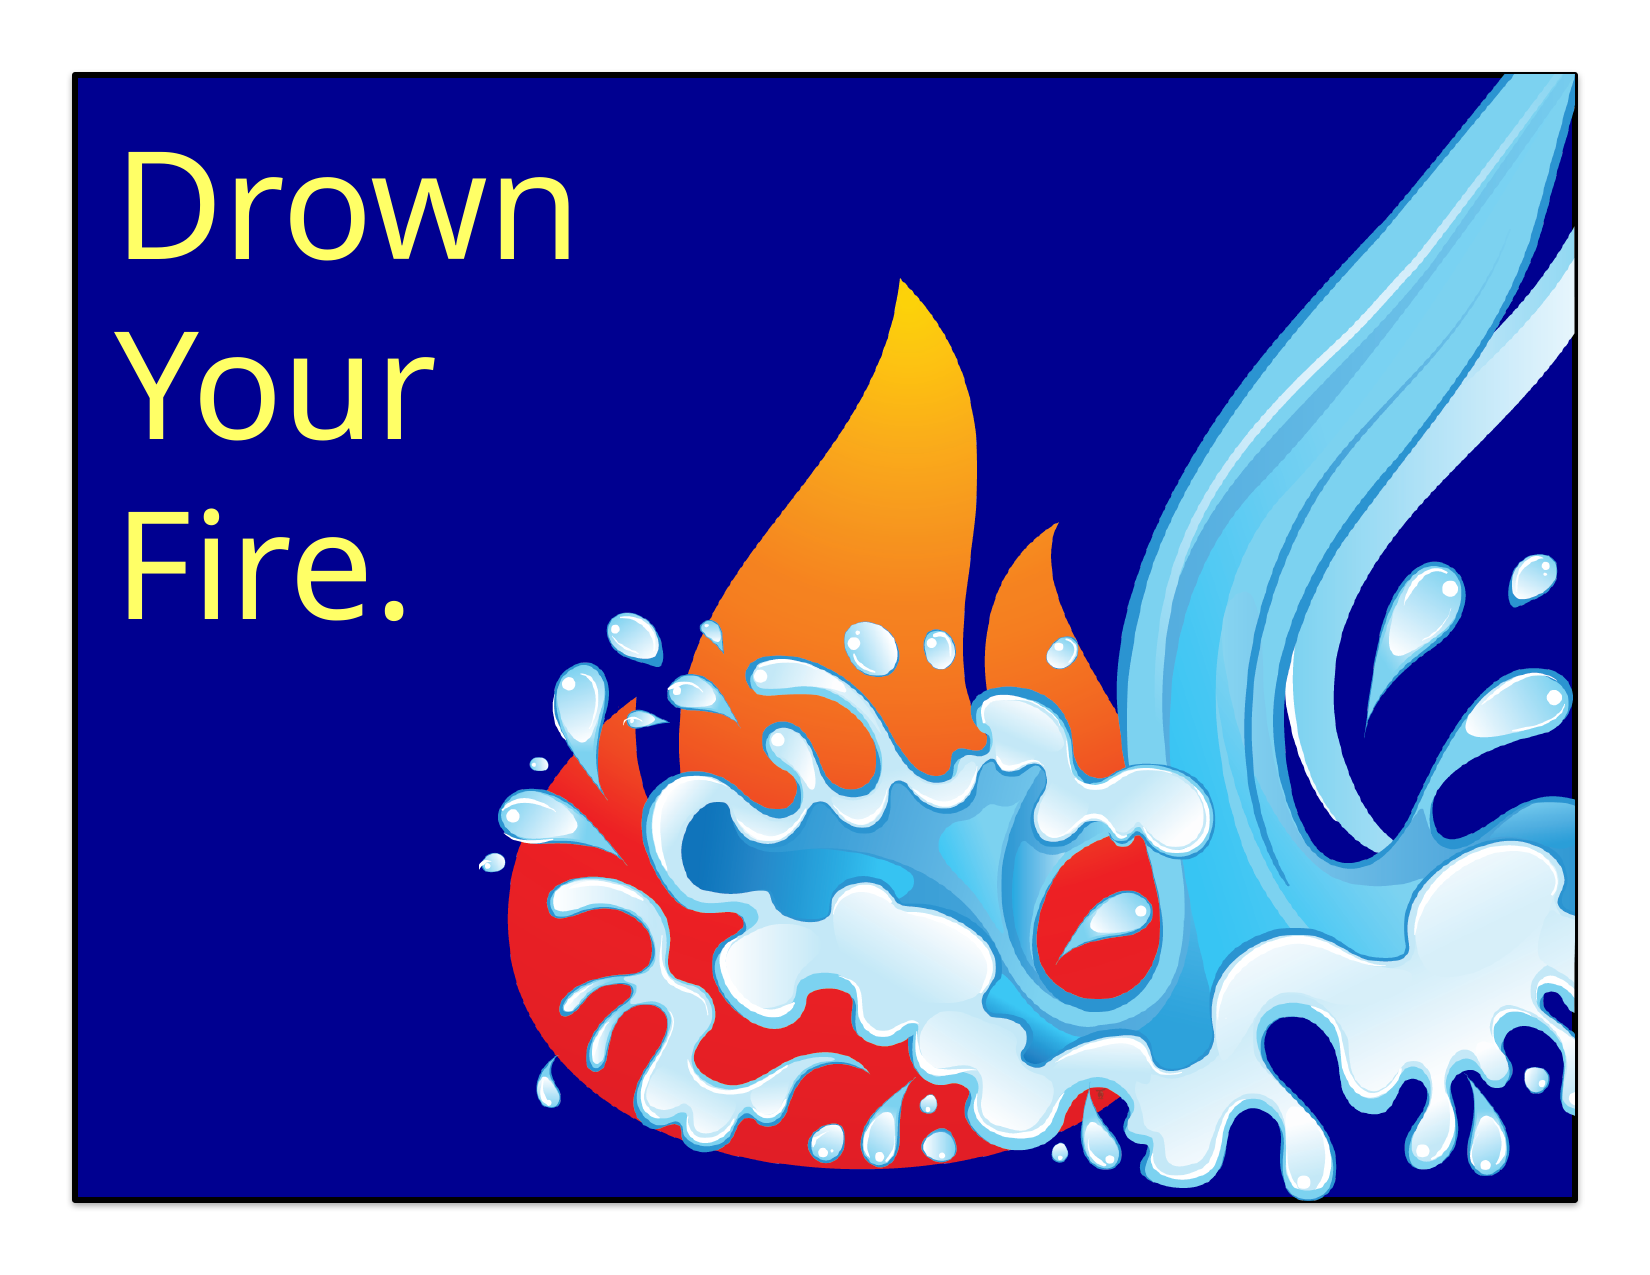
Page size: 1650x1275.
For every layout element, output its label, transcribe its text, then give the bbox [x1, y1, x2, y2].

text_box Drown Your Fire. [114, 109, 474, 830]
text_box [74, 74, 478, 1201]
picture [479, 74, 1576, 1201]
